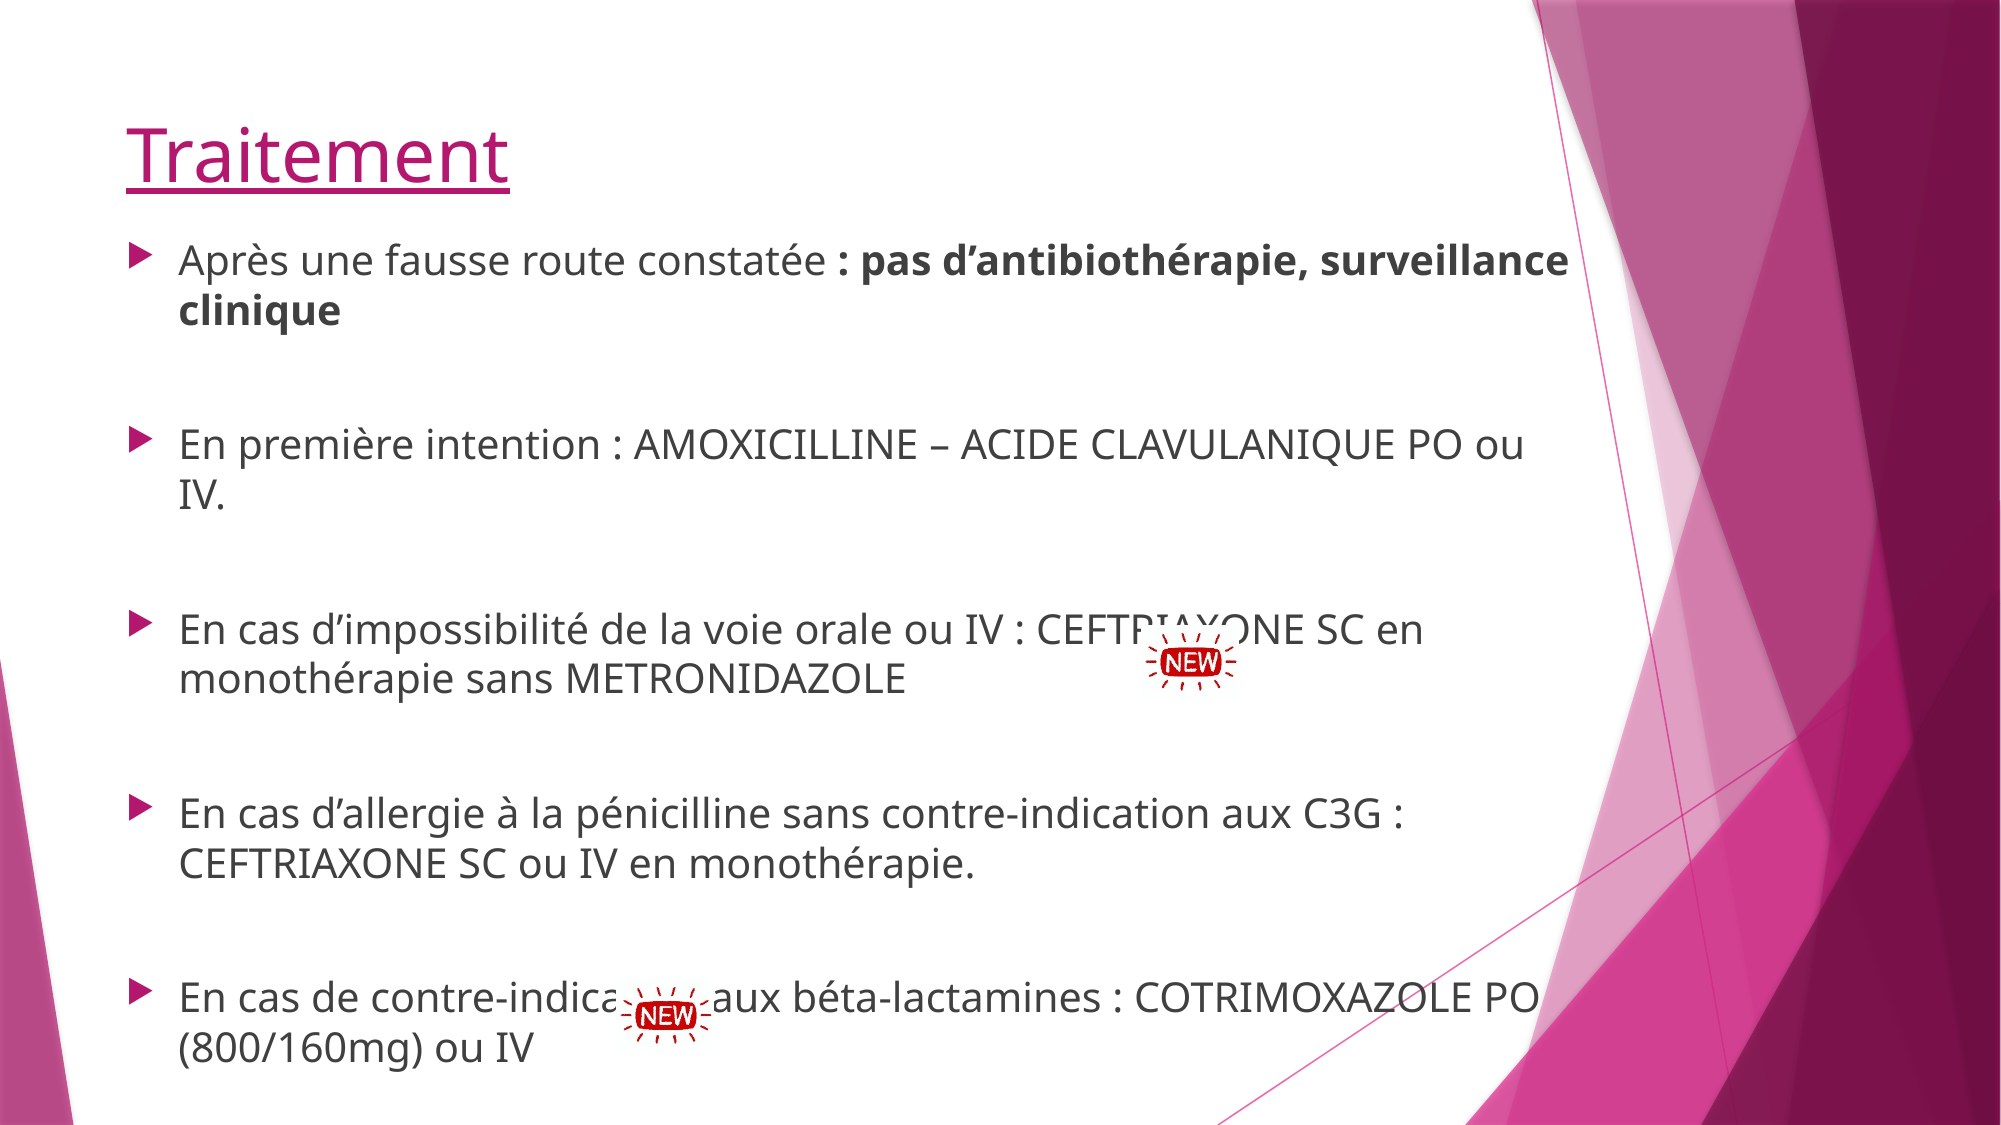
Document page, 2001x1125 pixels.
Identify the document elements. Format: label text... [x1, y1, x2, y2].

list Après une fausse route constatée : pas d’antibiothérapie, surveillance clinique En première intention : AMOXICILLINE – ACIDE CLAVULANIQUE PO ou IV. En cas d’impossibilité de la voie orale ou IV : CEFTRIAXONE SC en monothérapie sans METRONIDAZOLE En cas d’allergie à la pénicilline sans contre-indication aux C3G : CEFTRIAXONE SC ou IV en monothérapie. En cas de contre-indication aux béta-lactamines : COTRIMOXAZOLE PO (800/160mg) ou IV [111, 227, 1590, 1082]
picture [1141, 625, 1240, 700]
picture [616, 978, 715, 1053]
title Traitement [111, 99, 1522, 227]
